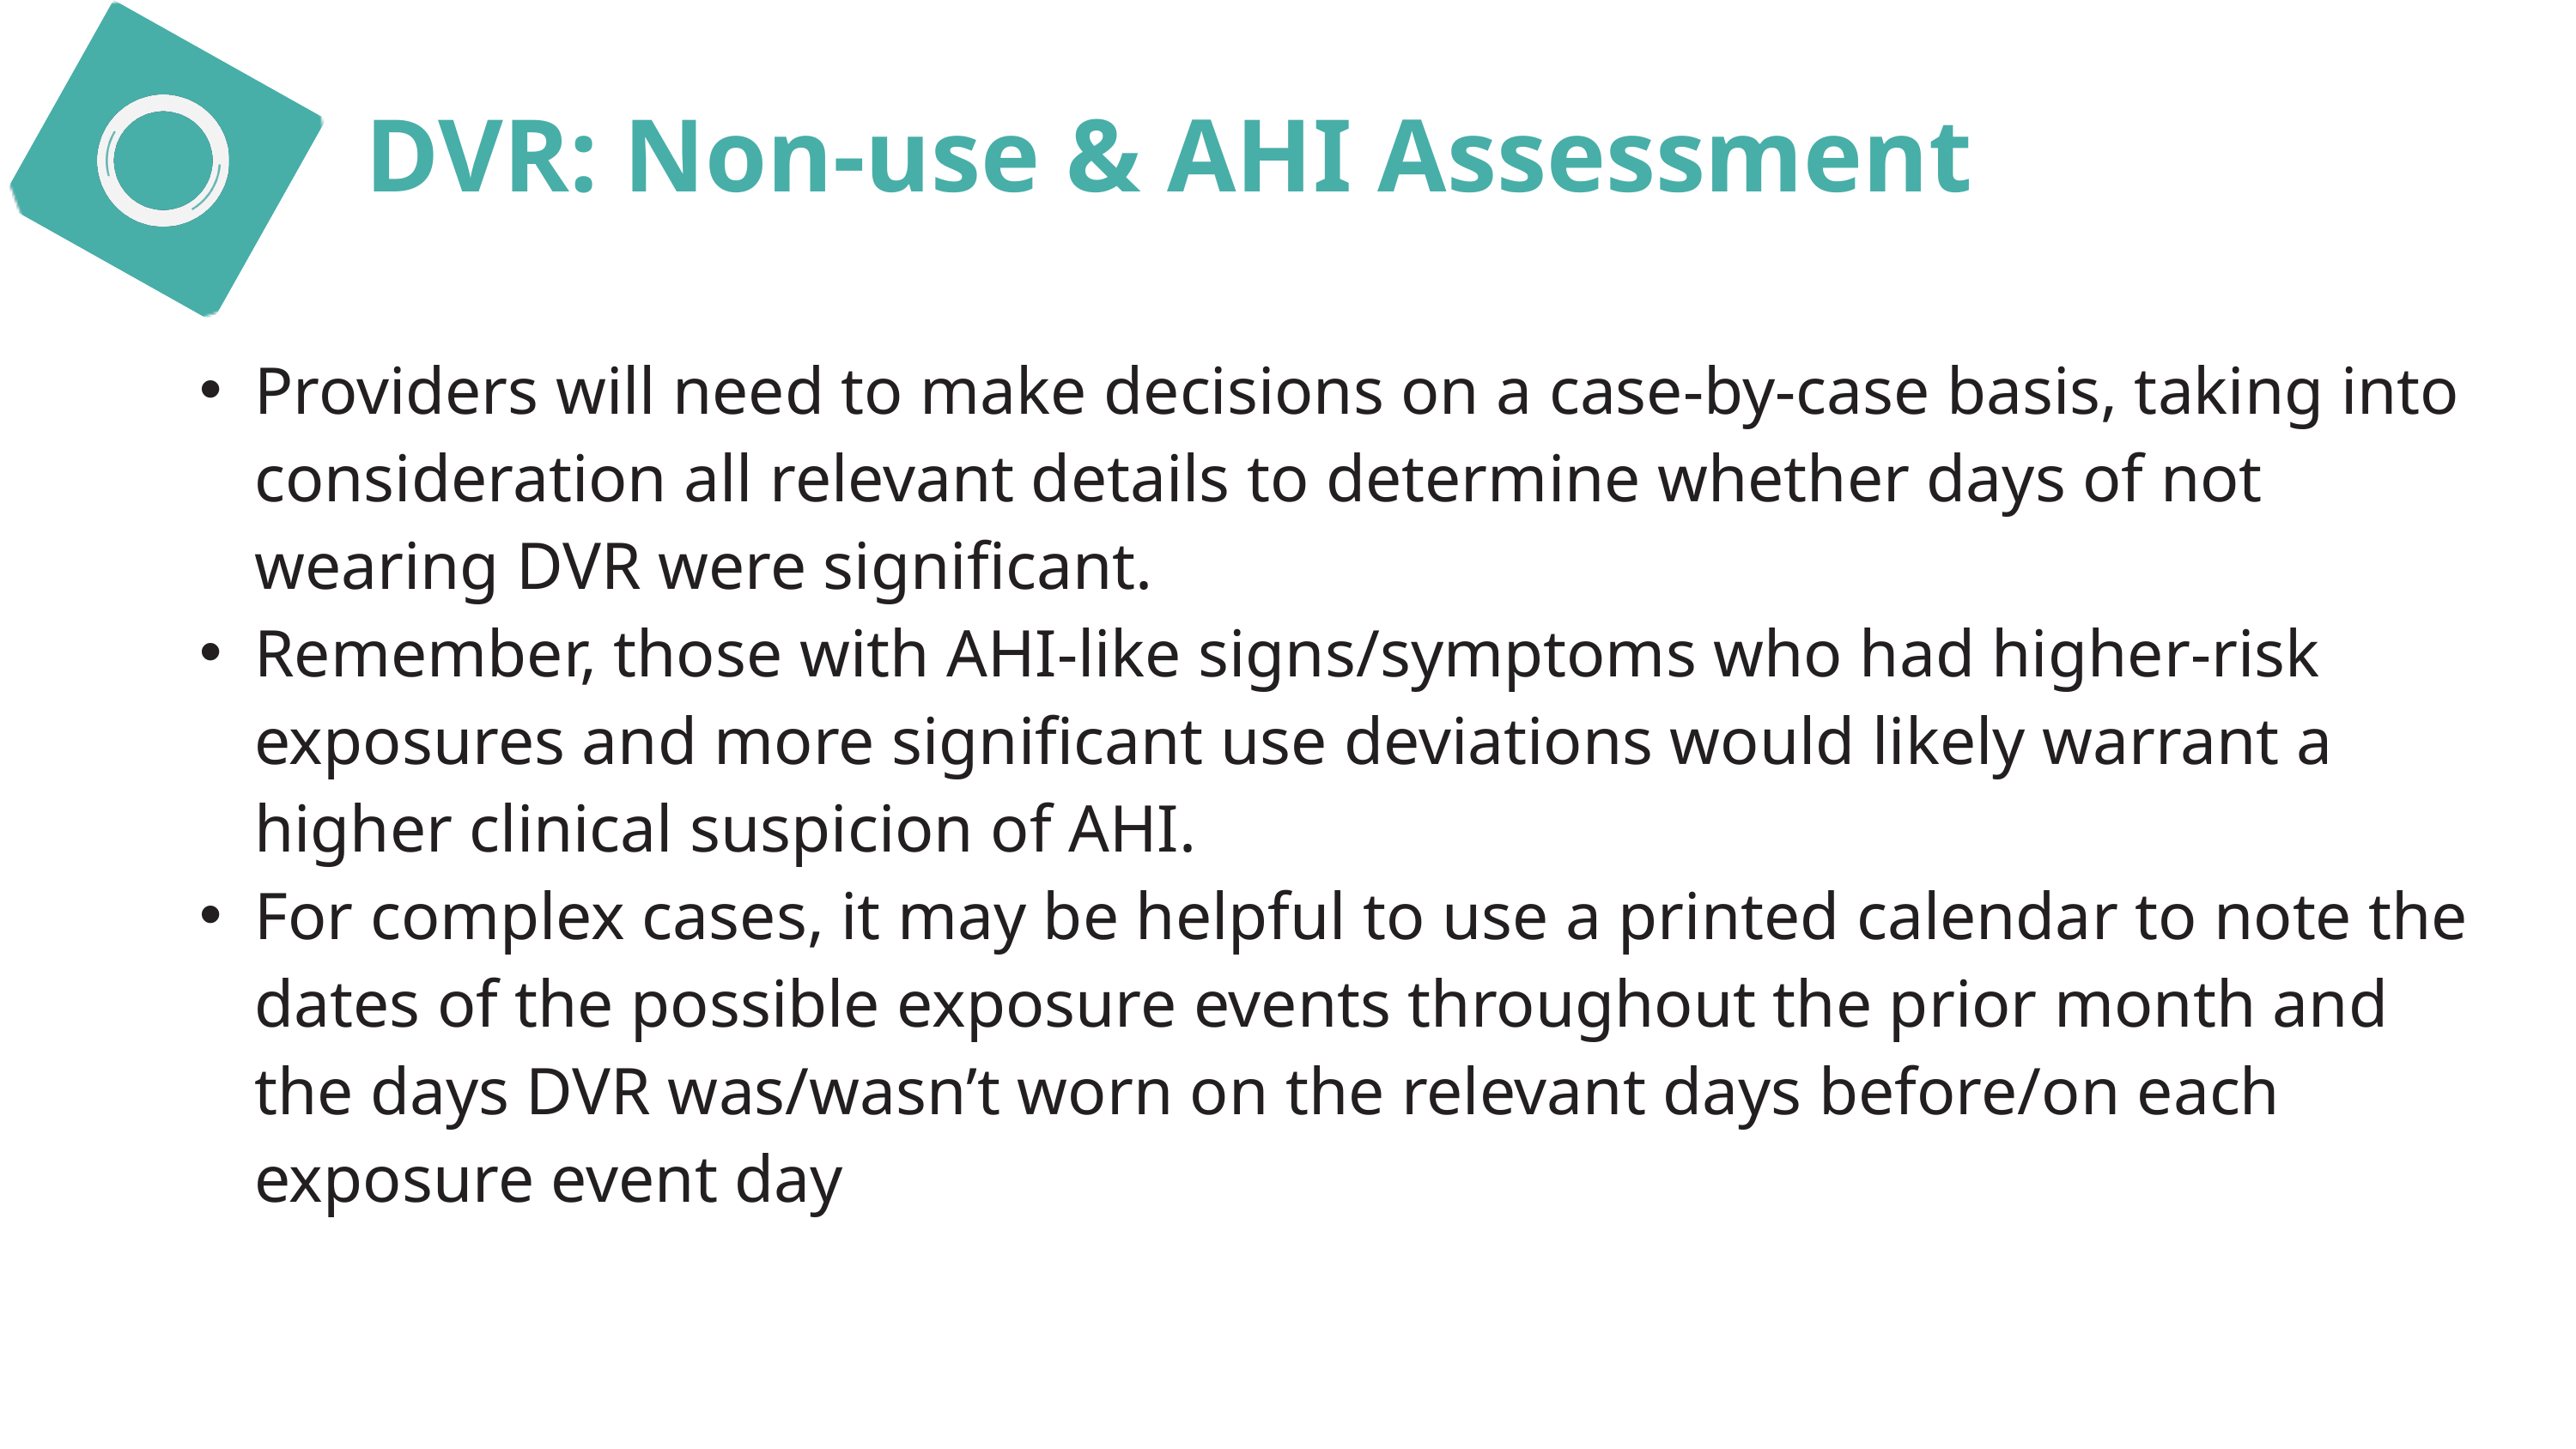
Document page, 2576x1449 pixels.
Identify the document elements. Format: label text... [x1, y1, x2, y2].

text_box DVR: Non-use & AHI Assessment [365, 119, 2576, 213]
text_box Providers will need to make decisions on a case-by-case basis, taking into consideration all relevant details to determine whether days of not wearing DVR were significant. Remember, those with AHI-like signs/symptoms who had higher-risk exposures and more significant use deviations would likely warrant a higher clinical suspicion of AHI. For complex cases, it may be helpful to use a printed calendar to note the dates of the possible exposure events throughout the prior month and the days DVR was/wasn’t worn on the relevant days before/on each exposure event day [144, 339, 2476, 1216]
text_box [0, 0, 326, 322]
